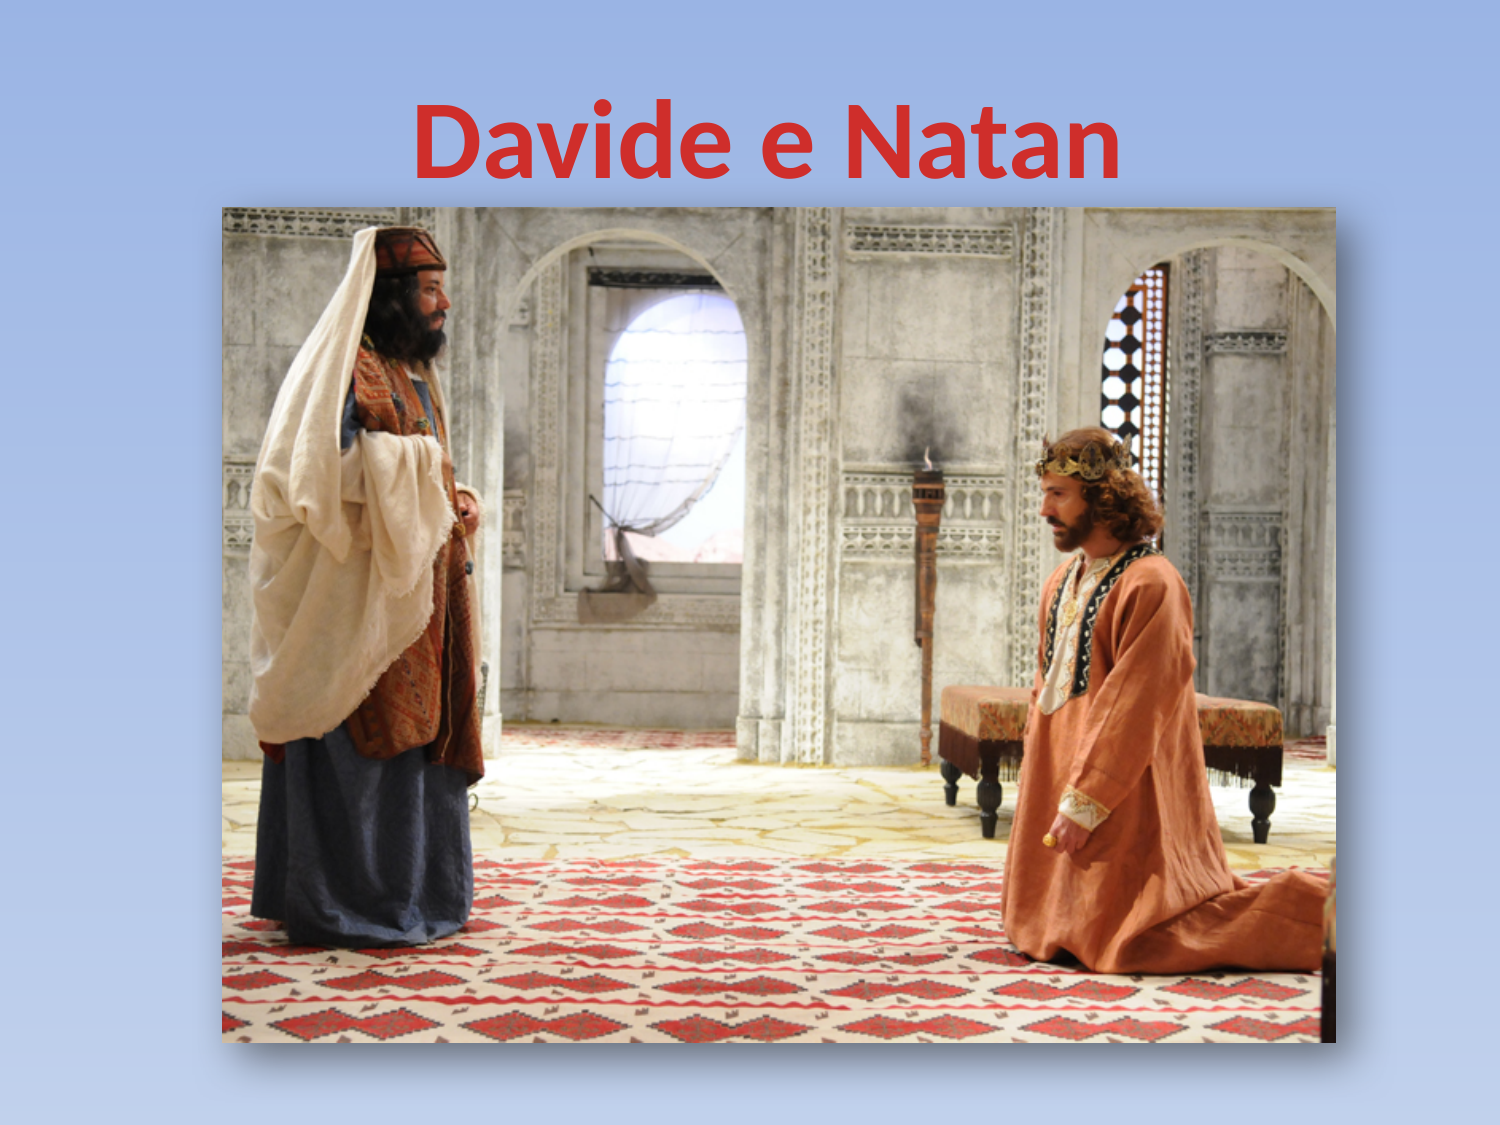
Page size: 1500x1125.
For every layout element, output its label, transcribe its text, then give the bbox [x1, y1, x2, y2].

picture [222, 207, 1337, 1044]
text_box Davide e Natan [396, 58, 1140, 206]
